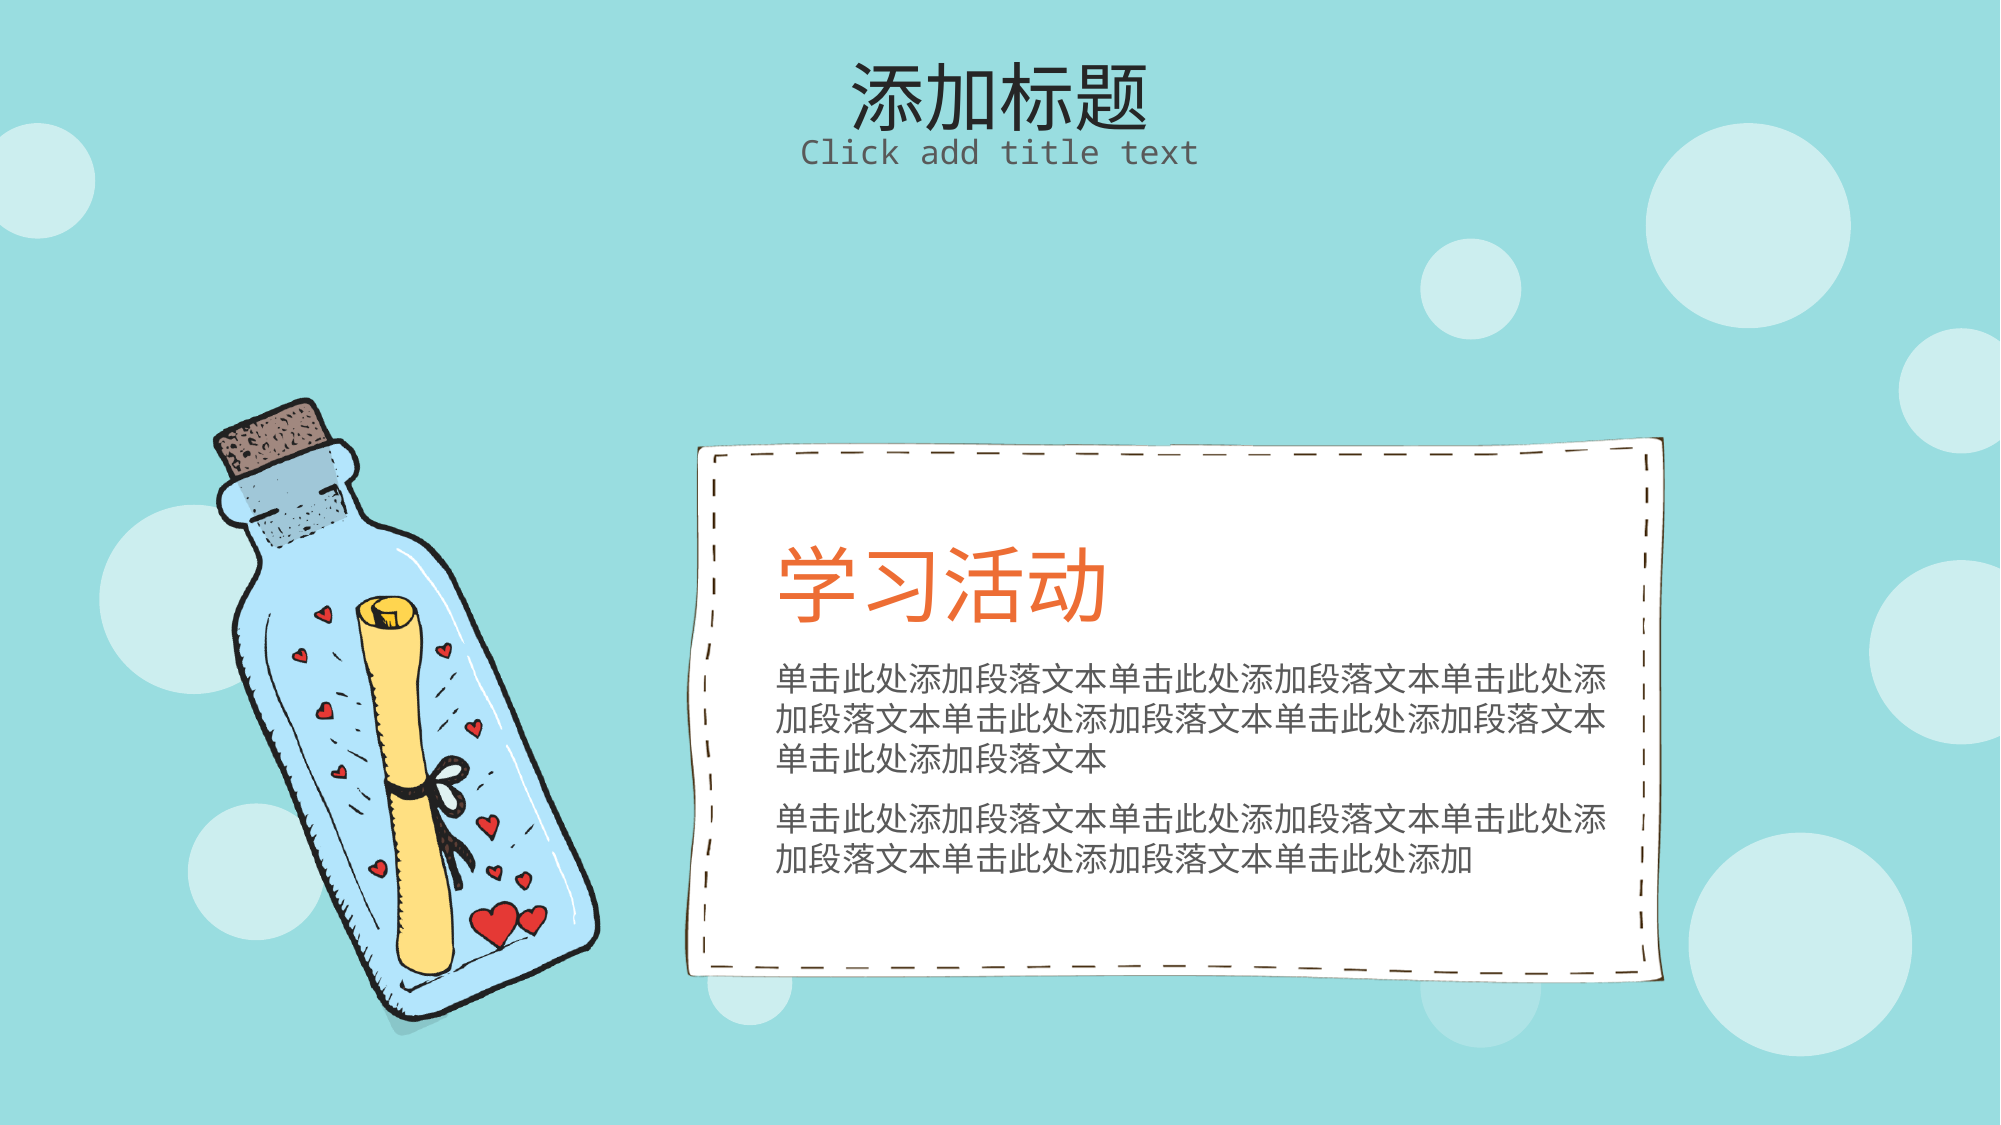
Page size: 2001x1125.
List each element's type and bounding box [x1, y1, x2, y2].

picture [96, 304, 1672, 1125]
